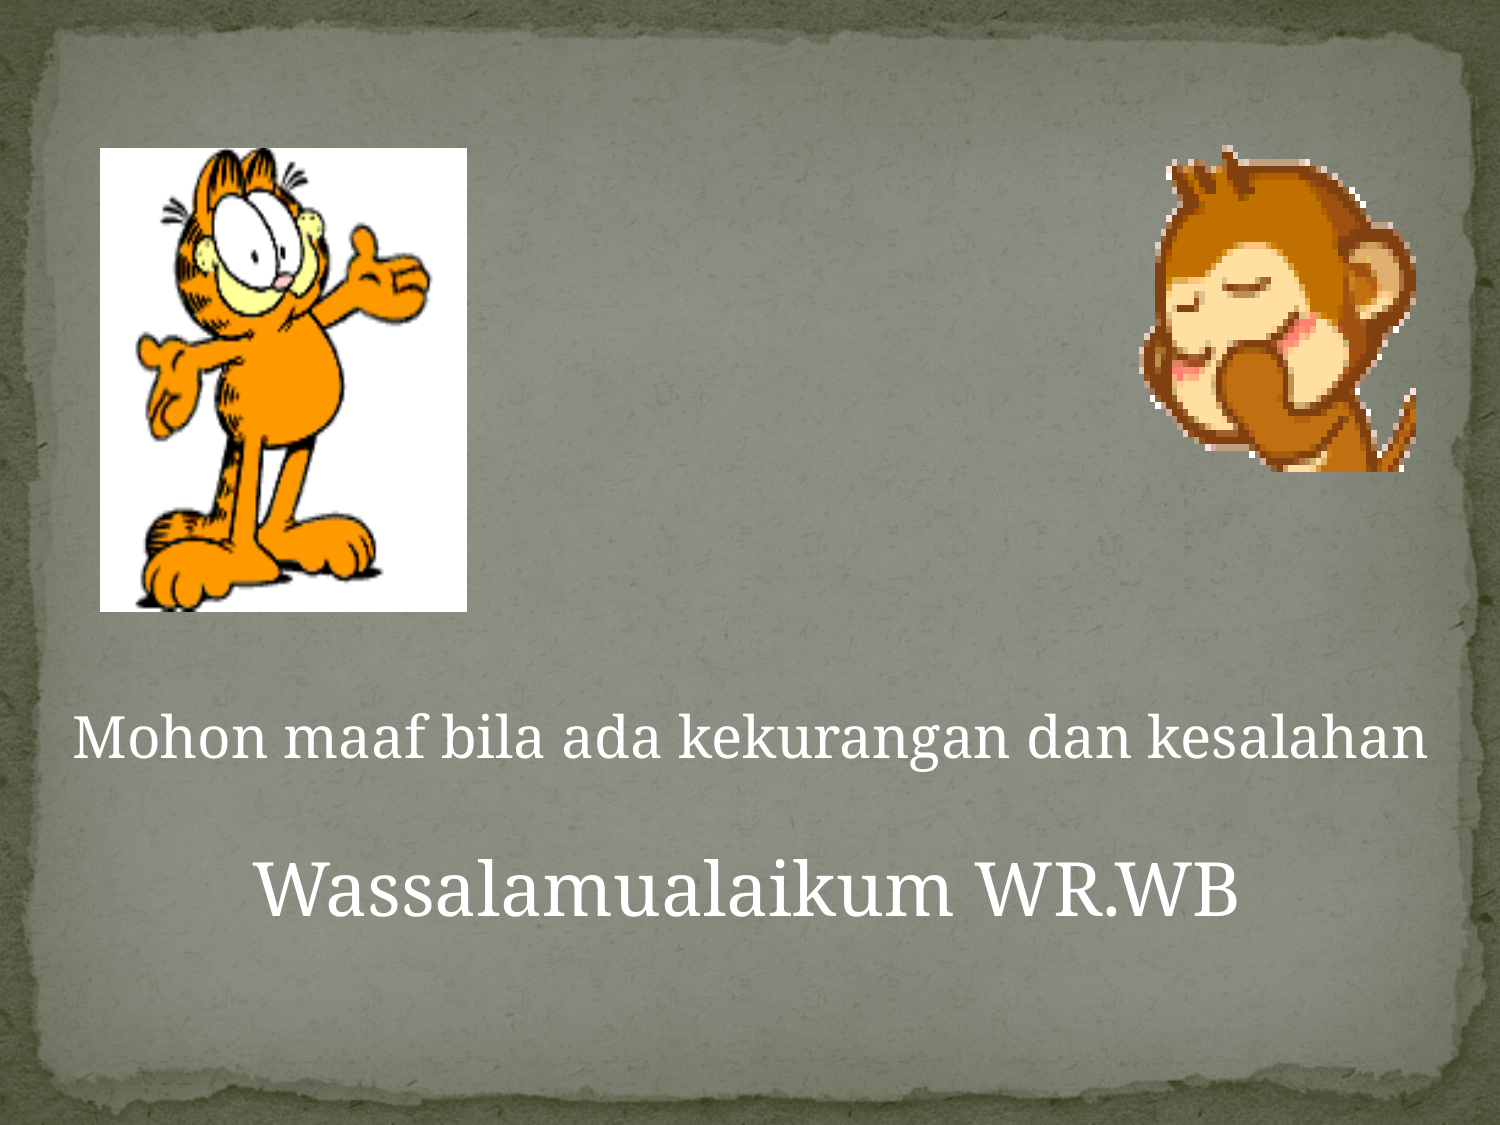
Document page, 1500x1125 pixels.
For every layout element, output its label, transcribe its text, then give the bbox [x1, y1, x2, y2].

picture [1139, 125, 1416, 472]
text_box Mohon maaf bila ada kekurangan dan kesalahan [57, 692, 1460, 778]
picture [100, 148, 467, 612]
text_box Wassalamualaikum WR.WB [159, 834, 1317, 939]
